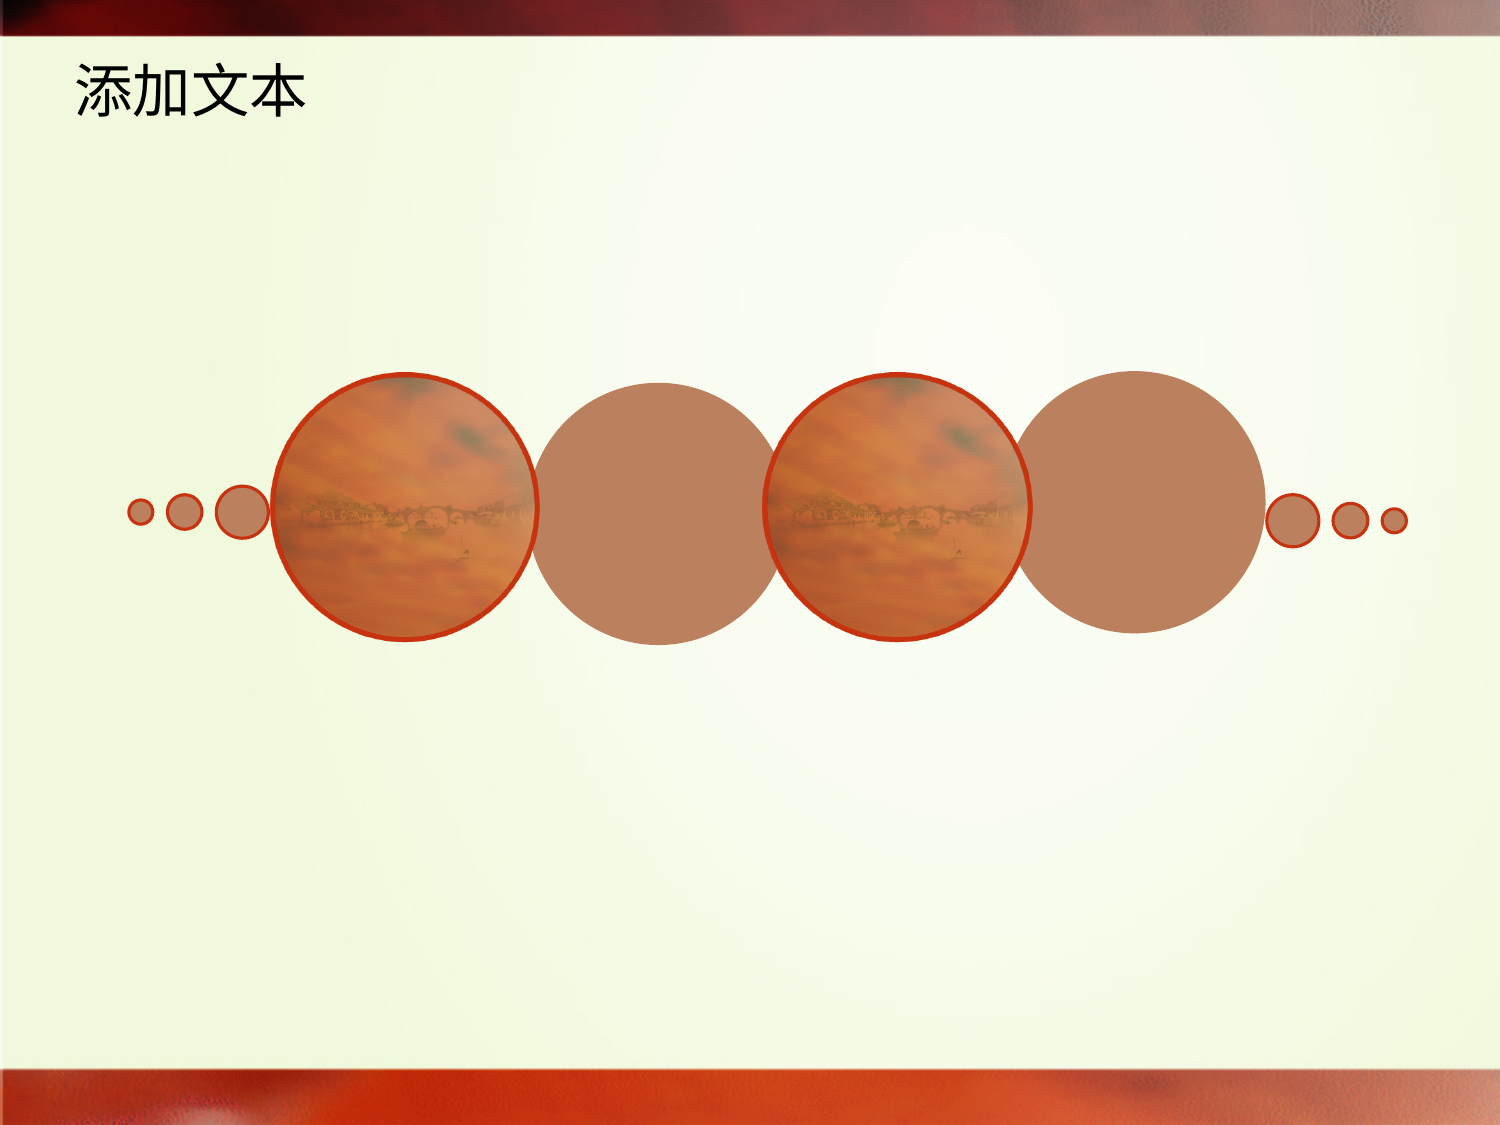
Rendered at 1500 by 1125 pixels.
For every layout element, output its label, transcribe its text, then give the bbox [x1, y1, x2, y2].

text_box [167, 494, 202, 530]
text_box [128, 499, 153, 525]
text_box [1057, 369, 1268, 636]
text_box [1266, 494, 1319, 547]
text_box [1332, 503, 1368, 538]
picture [0, 0, 1500, 1125]
text_box 添加文本 [60, 46, 323, 132]
text_box [216, 486, 240, 539]
text_box [565, 380, 732, 648]
text_box [1382, 508, 1407, 533]
